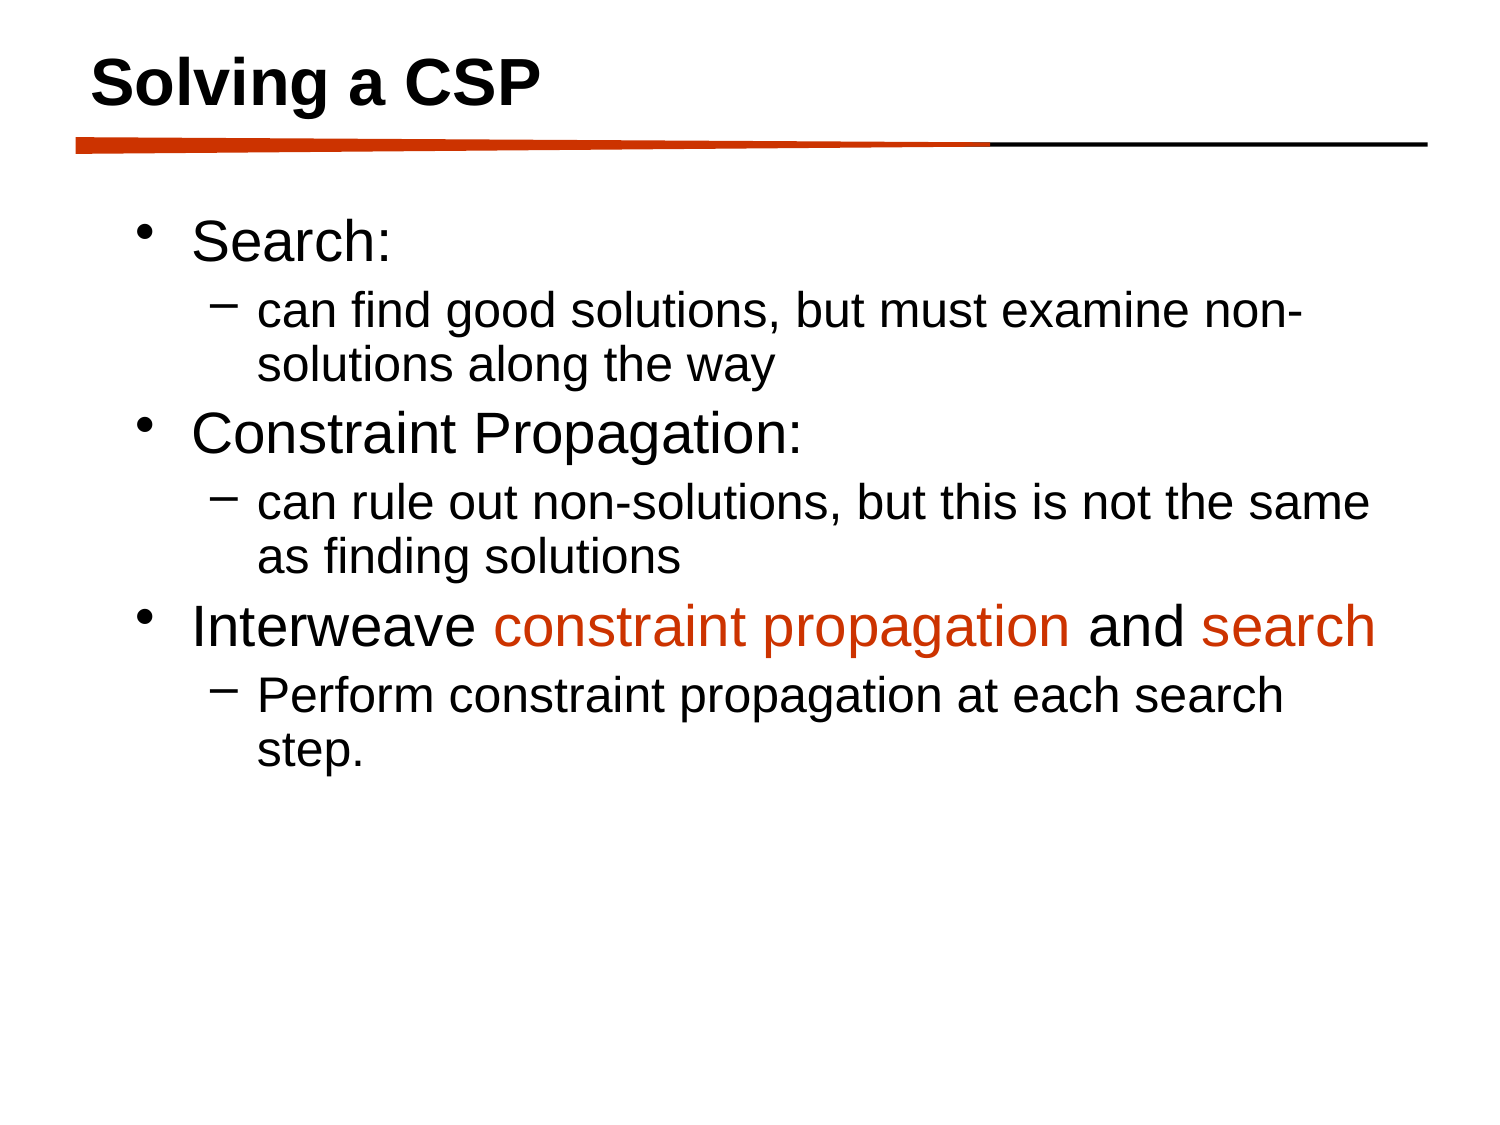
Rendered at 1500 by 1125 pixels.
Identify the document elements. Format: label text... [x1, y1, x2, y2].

list Search: can find good solutions, but must examine non-solutions along the way Constraint Propagation: can rule out non-solutions, but this is not the same as finding solutions Interweave constraint propagation and search Perform constraint propagation at each search step. [119, 203, 1396, 1017]
title Solving a CSP [74, 24, 1426, 133]
